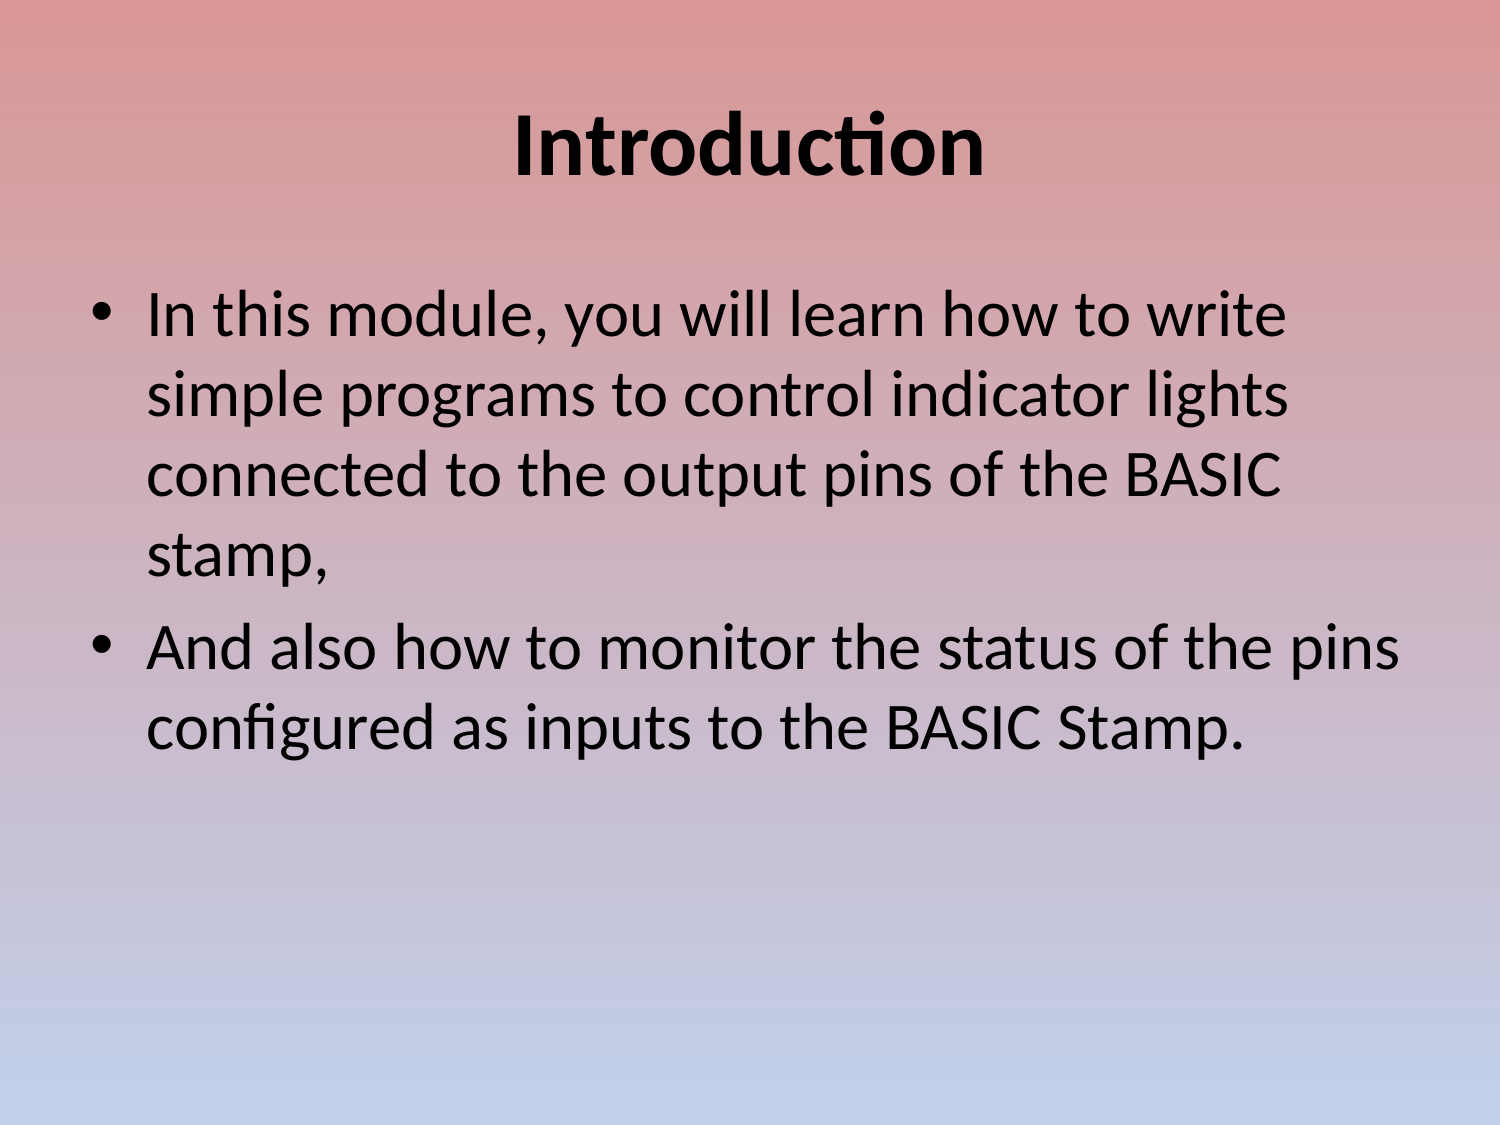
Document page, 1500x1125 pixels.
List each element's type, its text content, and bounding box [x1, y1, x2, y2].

title Introduction [75, 45, 1425, 233]
list In this module, you will learn how to write simple programs to control indicator lights connected to the output pins of the BASIC stamp, And also how to monitor the status of the pins configured as inputs to the BASIC Stamp. [75, 262, 1425, 1005]
